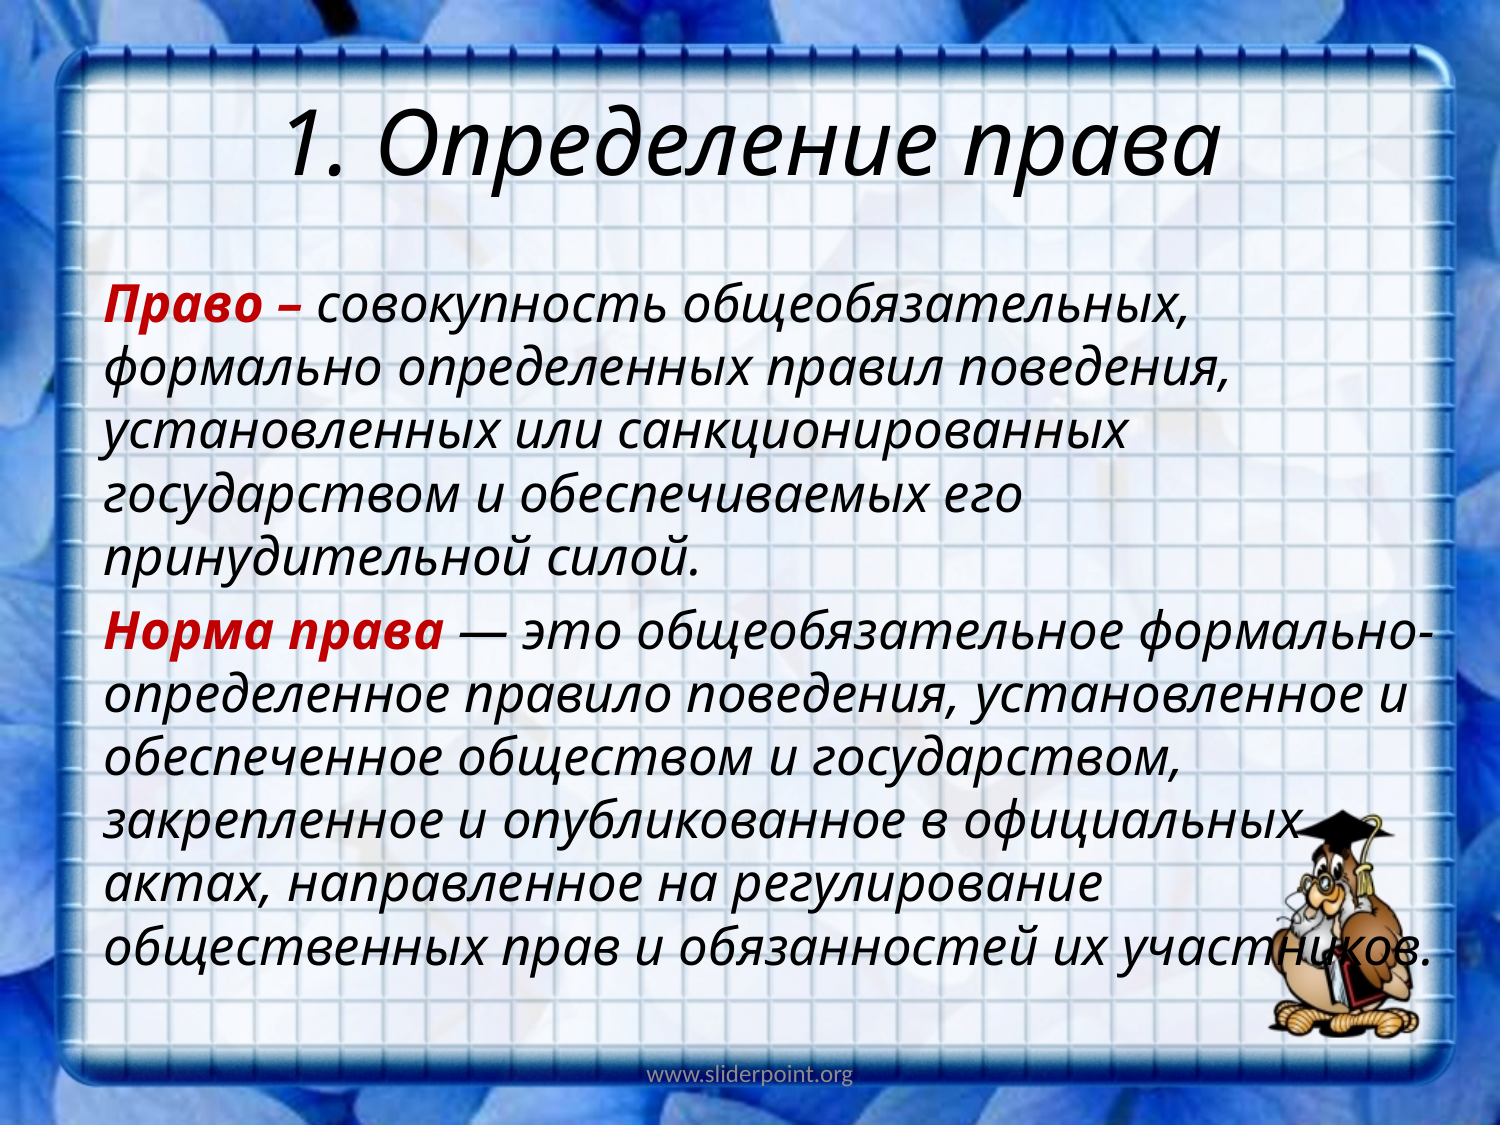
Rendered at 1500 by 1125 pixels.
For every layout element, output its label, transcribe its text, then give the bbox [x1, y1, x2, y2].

list Право – совокупность общеобязательных, формально определенных правил поведения, установленных или санкционированных государством и обеспечиваемых его принудительной силой. Норма права — это общеобязательное формально-определенное правило поведения, установленное и обеспеченное обществом и государством, закрепленное и опубликованное в официальных актах, направленное на регулирование общественных прав и обязанностей их участников. [88, 262, 1459, 1005]
picture [0, 0, 1500, 1125]
title 1. Определение права [75, 45, 1425, 233]
footer www.sliderpoint.org [512, 1042, 988, 1103]
